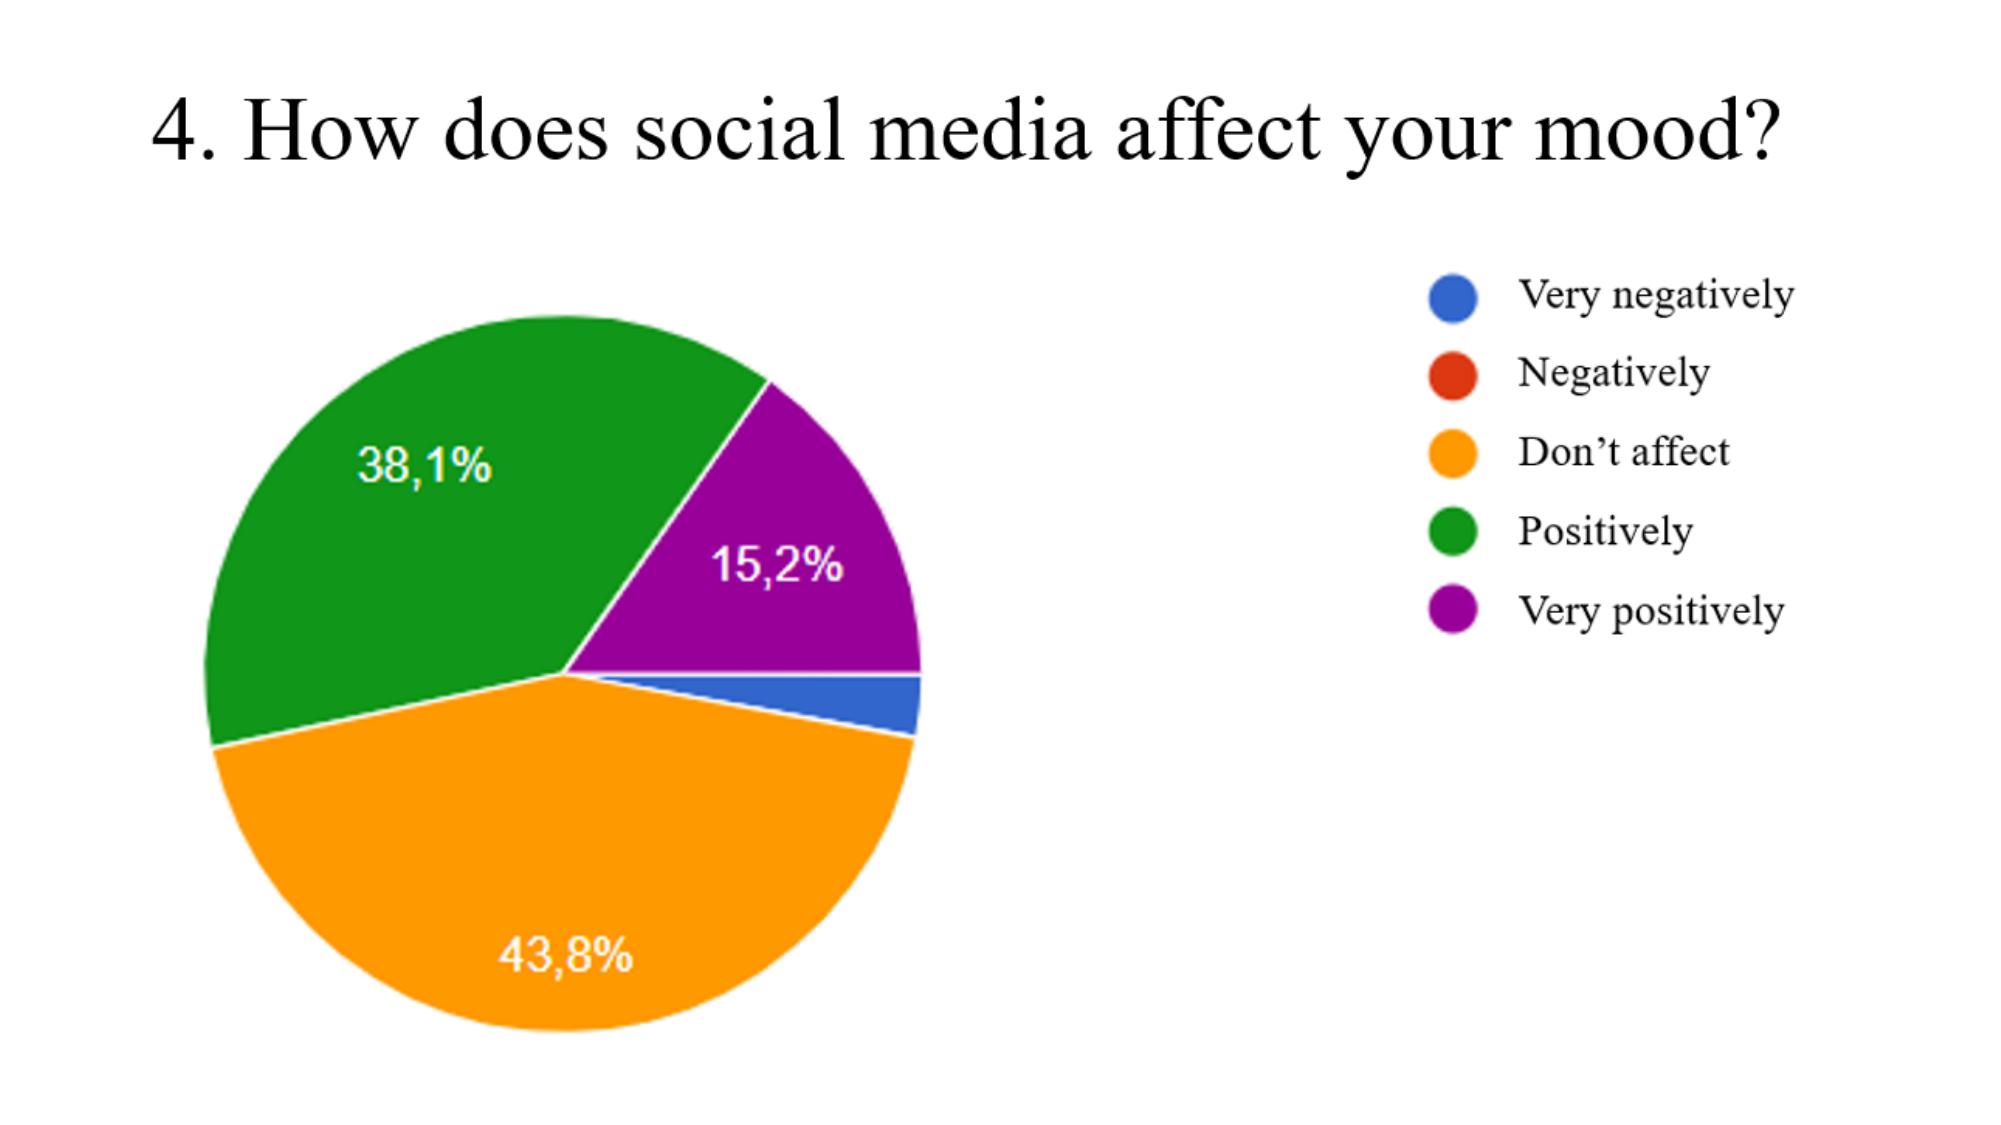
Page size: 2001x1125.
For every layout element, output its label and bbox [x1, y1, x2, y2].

picture [123, 44, 1884, 1097]
